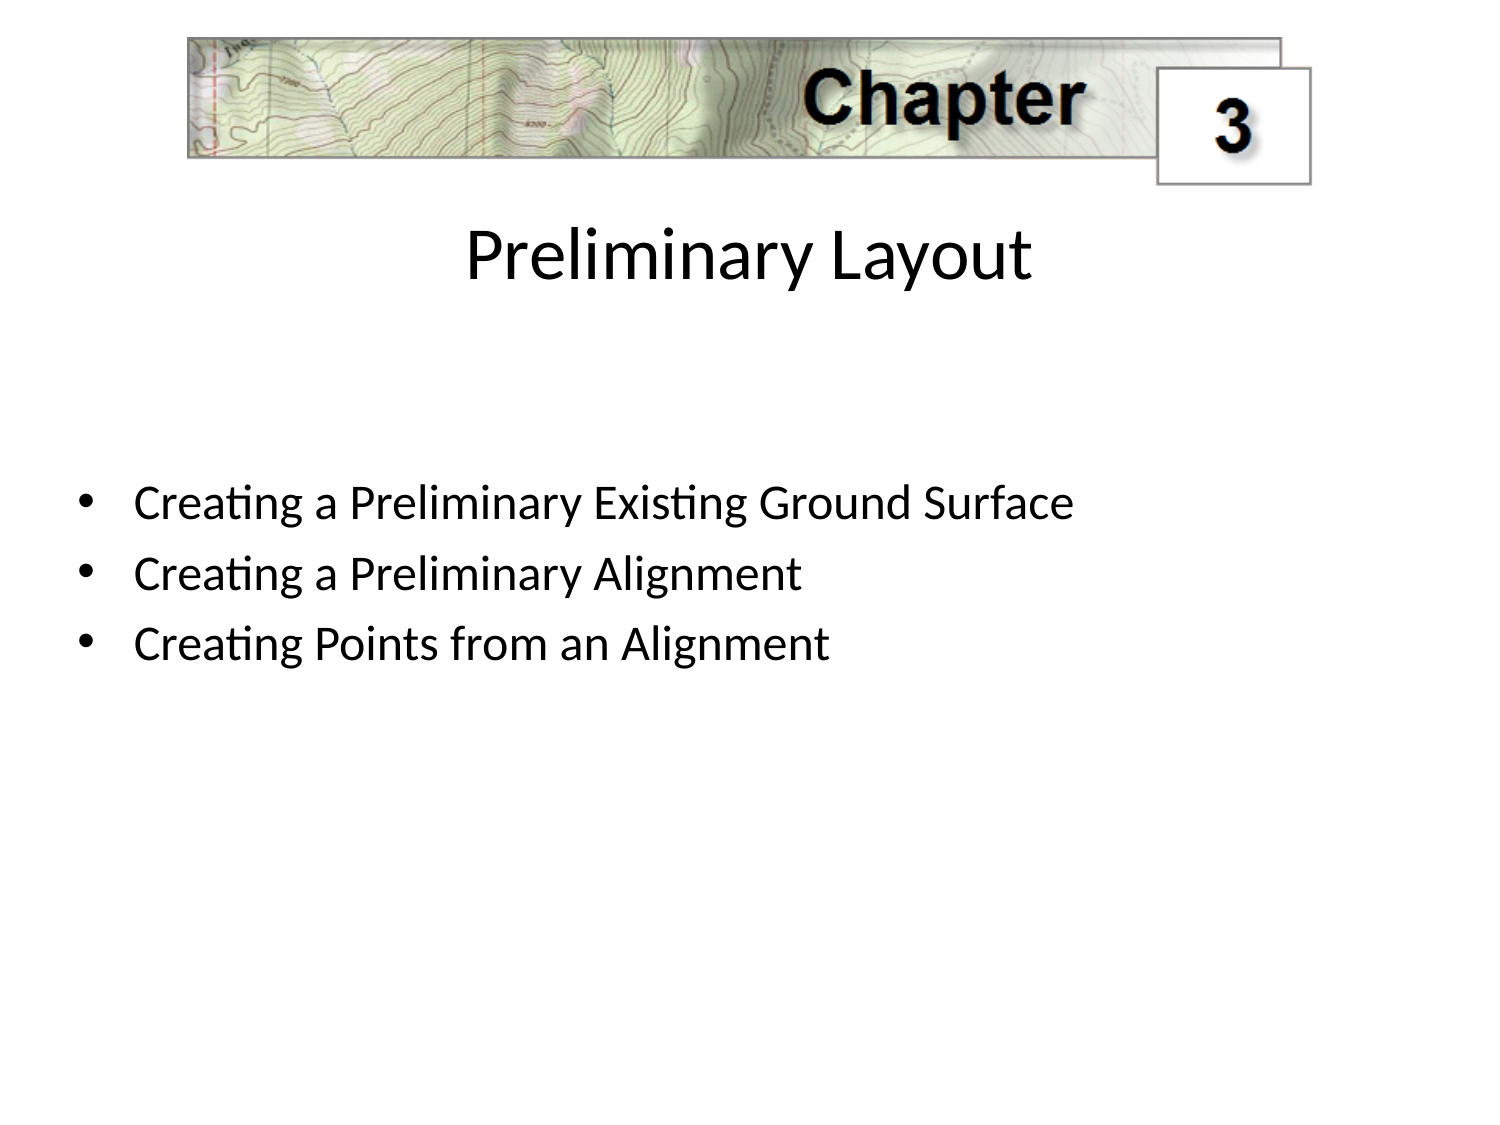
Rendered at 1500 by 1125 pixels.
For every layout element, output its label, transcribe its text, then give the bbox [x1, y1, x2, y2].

picture [187, 37, 1336, 213]
subtitle Creating a Preliminary Existing Ground Surface Creating a Preliminary Alignment Creating Points from an Alignment [62, 462, 1427, 1088]
title Preliminary Layout [75, 187, 1425, 313]
